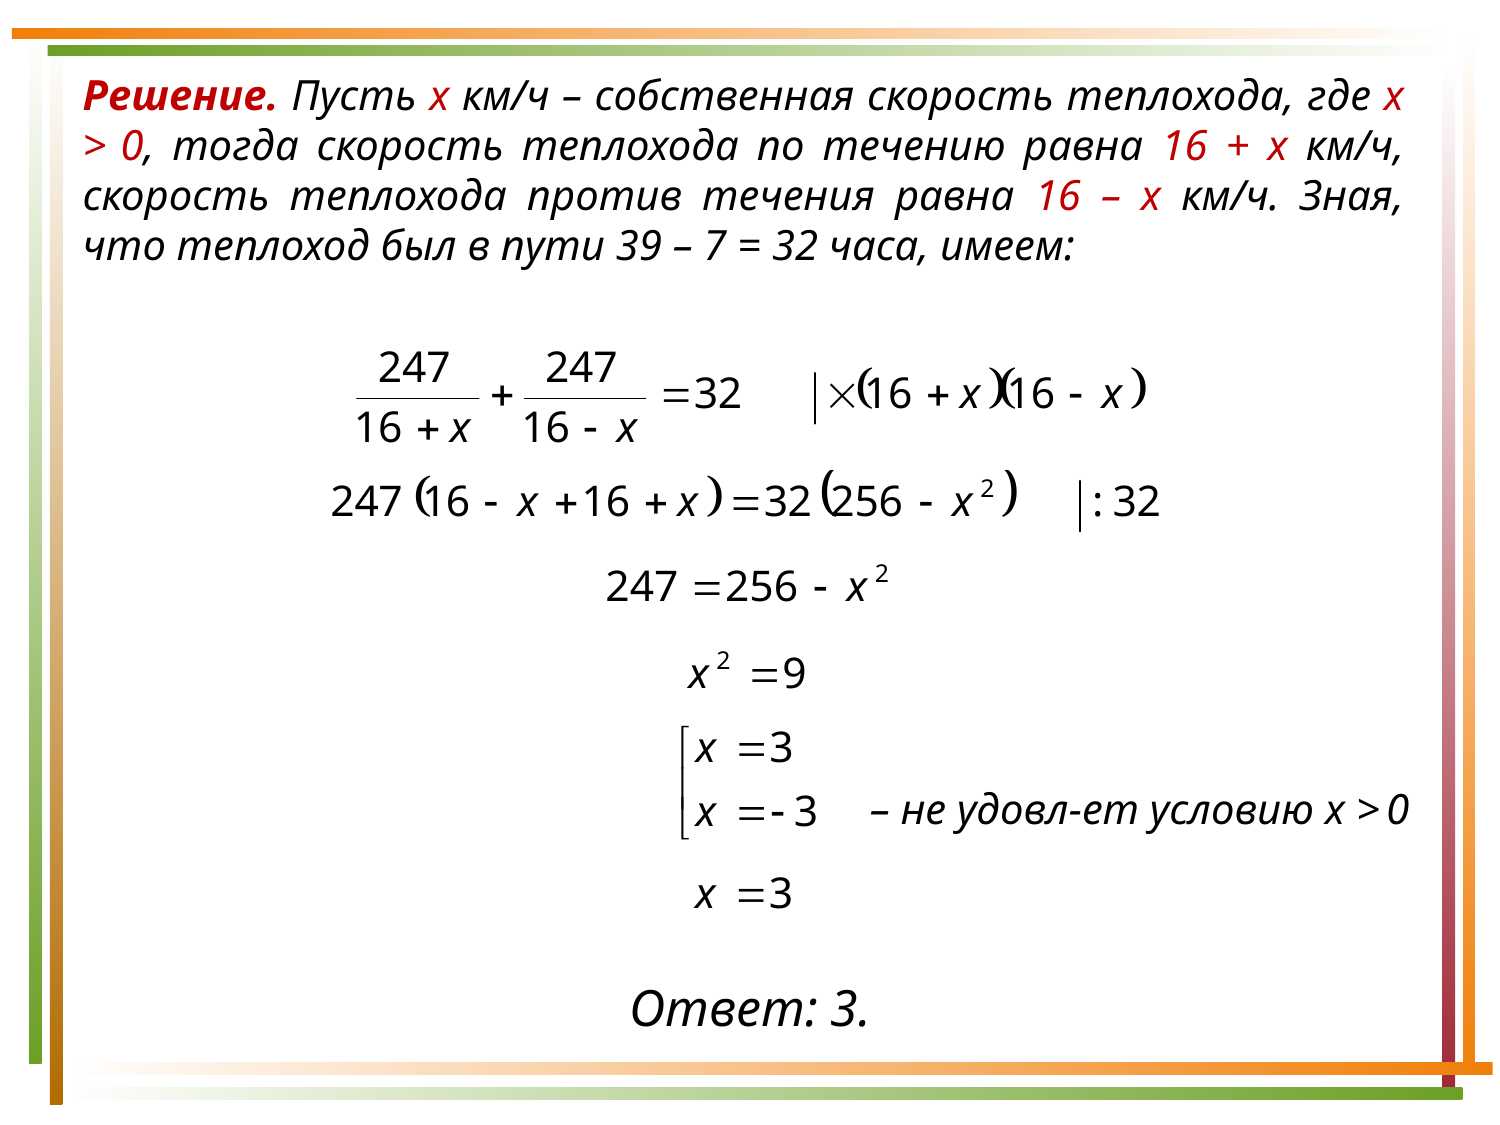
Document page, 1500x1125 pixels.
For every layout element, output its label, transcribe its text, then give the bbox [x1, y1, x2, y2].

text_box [599, 554, 899, 619]
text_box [681, 642, 817, 700]
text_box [325, 470, 1174, 542]
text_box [670, 719, 828, 847]
text_box [574, 1062, 578, 1075]
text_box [349, 341, 1149, 452]
text_box – не удовл-ет условию х > 0 [855, 775, 1425, 841]
text_box Ответ: 3. [614, 968, 887, 1044]
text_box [688, 869, 803, 920]
text_box Решение. Пусть x км/ч – собственная скорость теплохода, где х > 0, тогда скорость теплохода по течению равна 16 + х км/ч, скорость теплохода против течения равна 16 – х км/ч. Зная, что теплоход был в пути 39 – 7 = 32 часа, имеем: [68, 61, 1419, 277]
